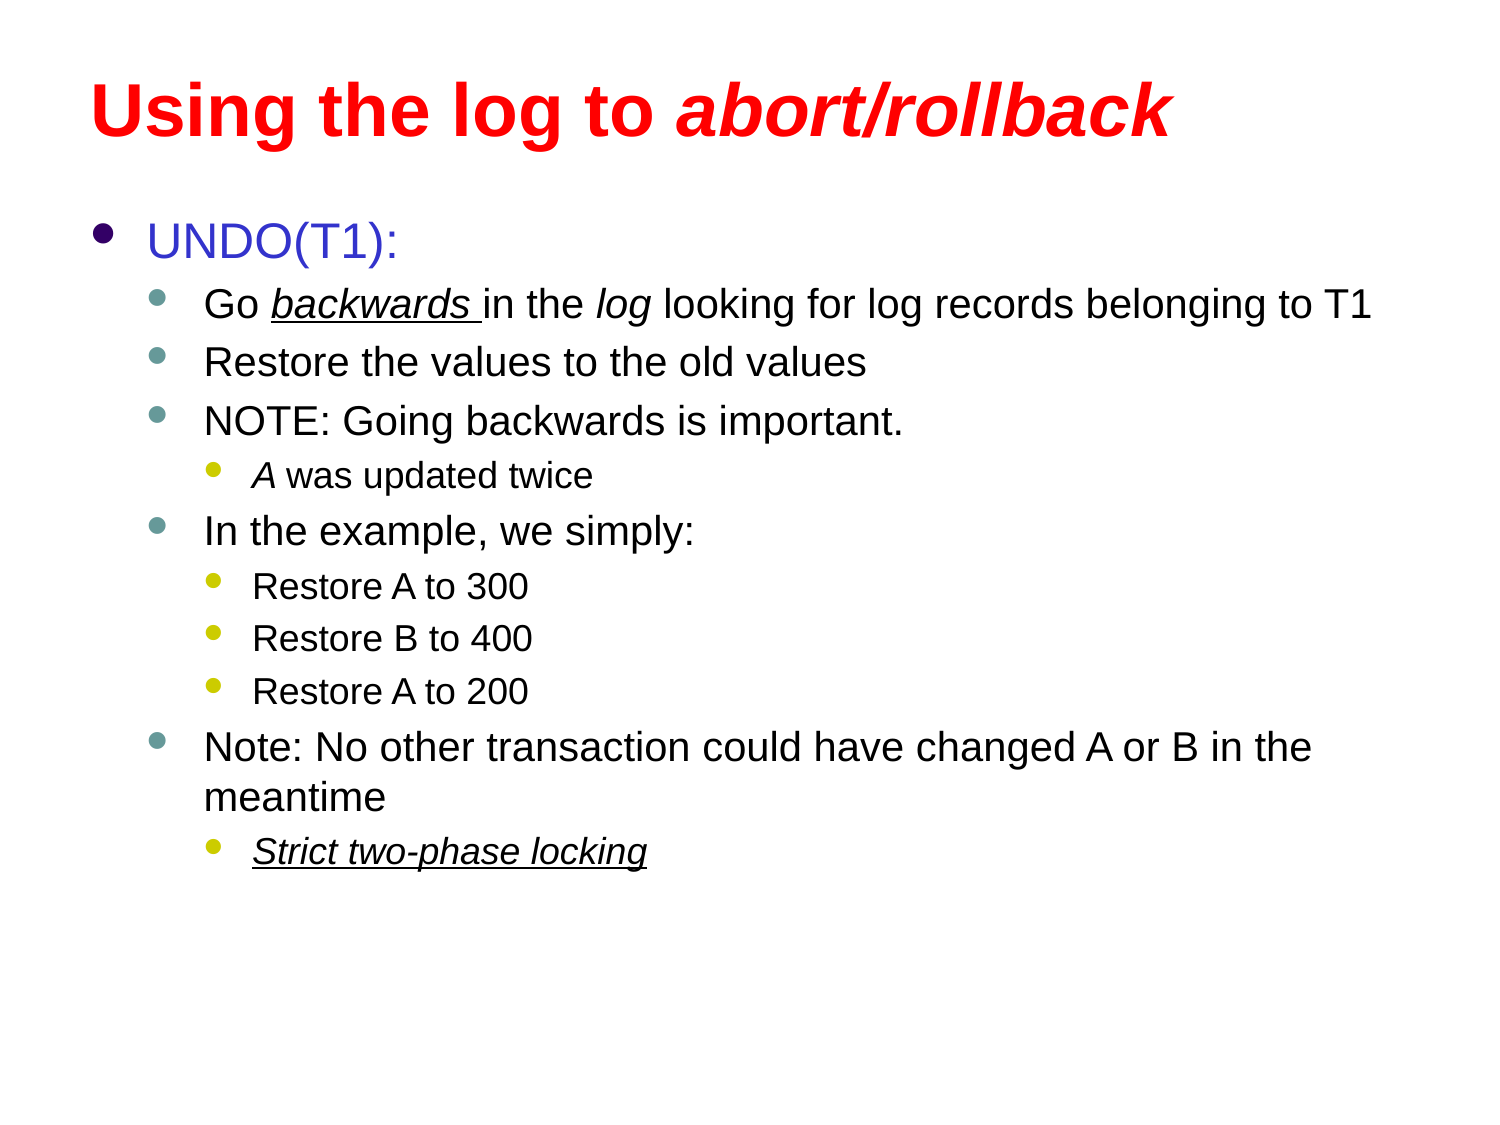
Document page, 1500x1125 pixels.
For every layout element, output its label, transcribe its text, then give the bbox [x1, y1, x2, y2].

list UNDO(T1): Go backwards in the log looking for log records belonging to T1 Restore the values to the old values NOTE: Going backwards is important. A was updated twice In the example, we simply: Restore A to 300 Restore B to 400 Restore A to 200 Note: No other transaction could have changed A or B in the meantime Strict two-phase locking [74, 200, 1426, 863]
title Using the log to abort/rollback [74, 19, 1313, 160]
